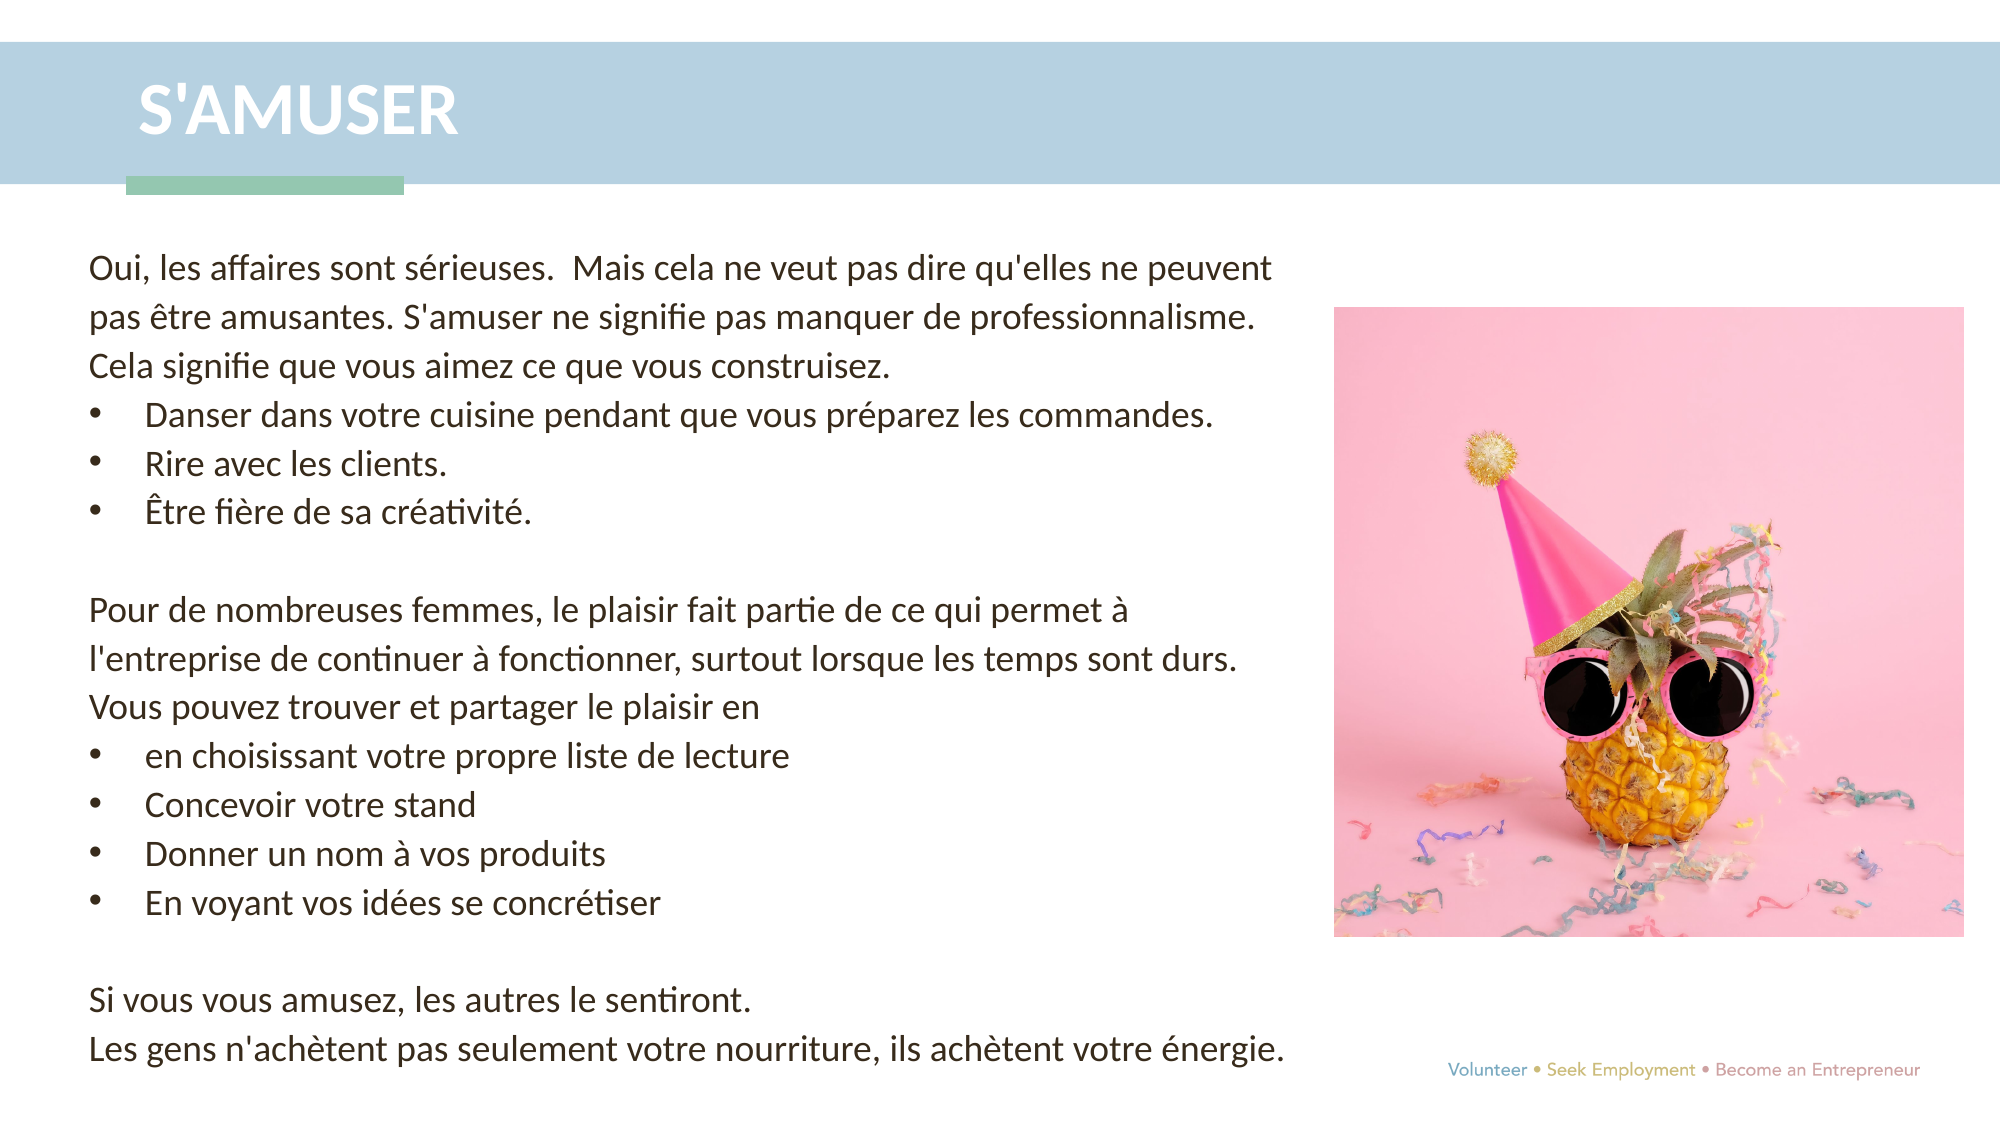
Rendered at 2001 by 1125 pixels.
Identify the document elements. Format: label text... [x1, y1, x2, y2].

list S'AMUSER [123, 51, 1913, 170]
text_box Oui, les affaires sont sérieuses. Mais cela ne veut pas dire qu'elles ne peuvent pas être amusantes. S'amuser ne signifie pas manquer de professionnalisme. Cela signifie que vous aimez ce que vous construisez. Danser dans votre cuisine pendant que vous préparez les commandes. Rire avec les clients. Être fière de sa créativité. Pour de nombreuses femmes, le plaisir fait partie de ce qui permet à l'entreprise de continuer à fonctionner, surtout lorsque les temps sont durs. Vous pouvez trouver et partager le plaisir en en choisissant votre propre liste de lecture Concevoir votre stand Donner un nom à vos produits En voyant vos idées se concrétiser Si vous vous amusez, les autres le sentiront. Les gens n'achètent pas seulement votre nourriture, ils achètent votre énergie. [73, 232, 1311, 920]
picture [1418, 1046, 1971, 1103]
picture [1334, 307, 1964, 937]
